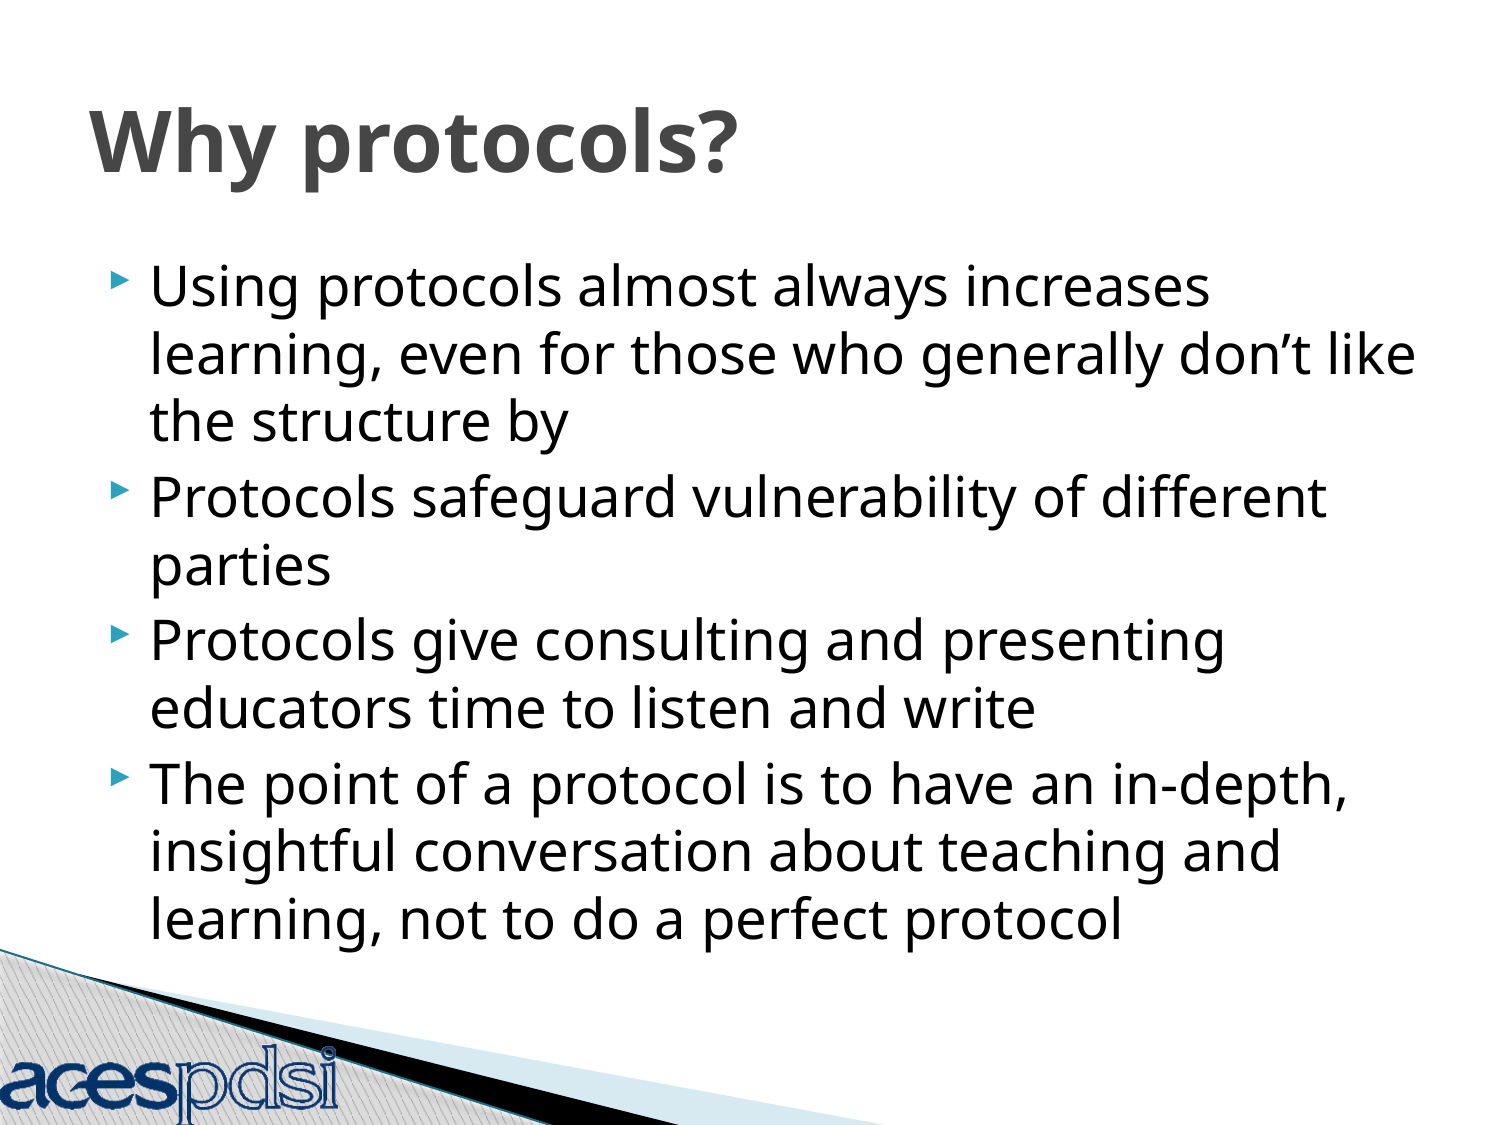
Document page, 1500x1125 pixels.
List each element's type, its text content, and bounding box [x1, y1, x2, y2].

picture [0, 1044, 338, 1125]
title Why protocols? [75, 45, 1425, 233]
list Using protocols almost always increases learning, even for those who generally don’t like the structure by Protocols safeguard vulnerability of different parties Protocols give consulting and presenting educators time to listen and write The point of a protocol is to have an in-depth, insightful conversation about teaching and learning, not to do a perfect protocol [75, 243, 1463, 986]
